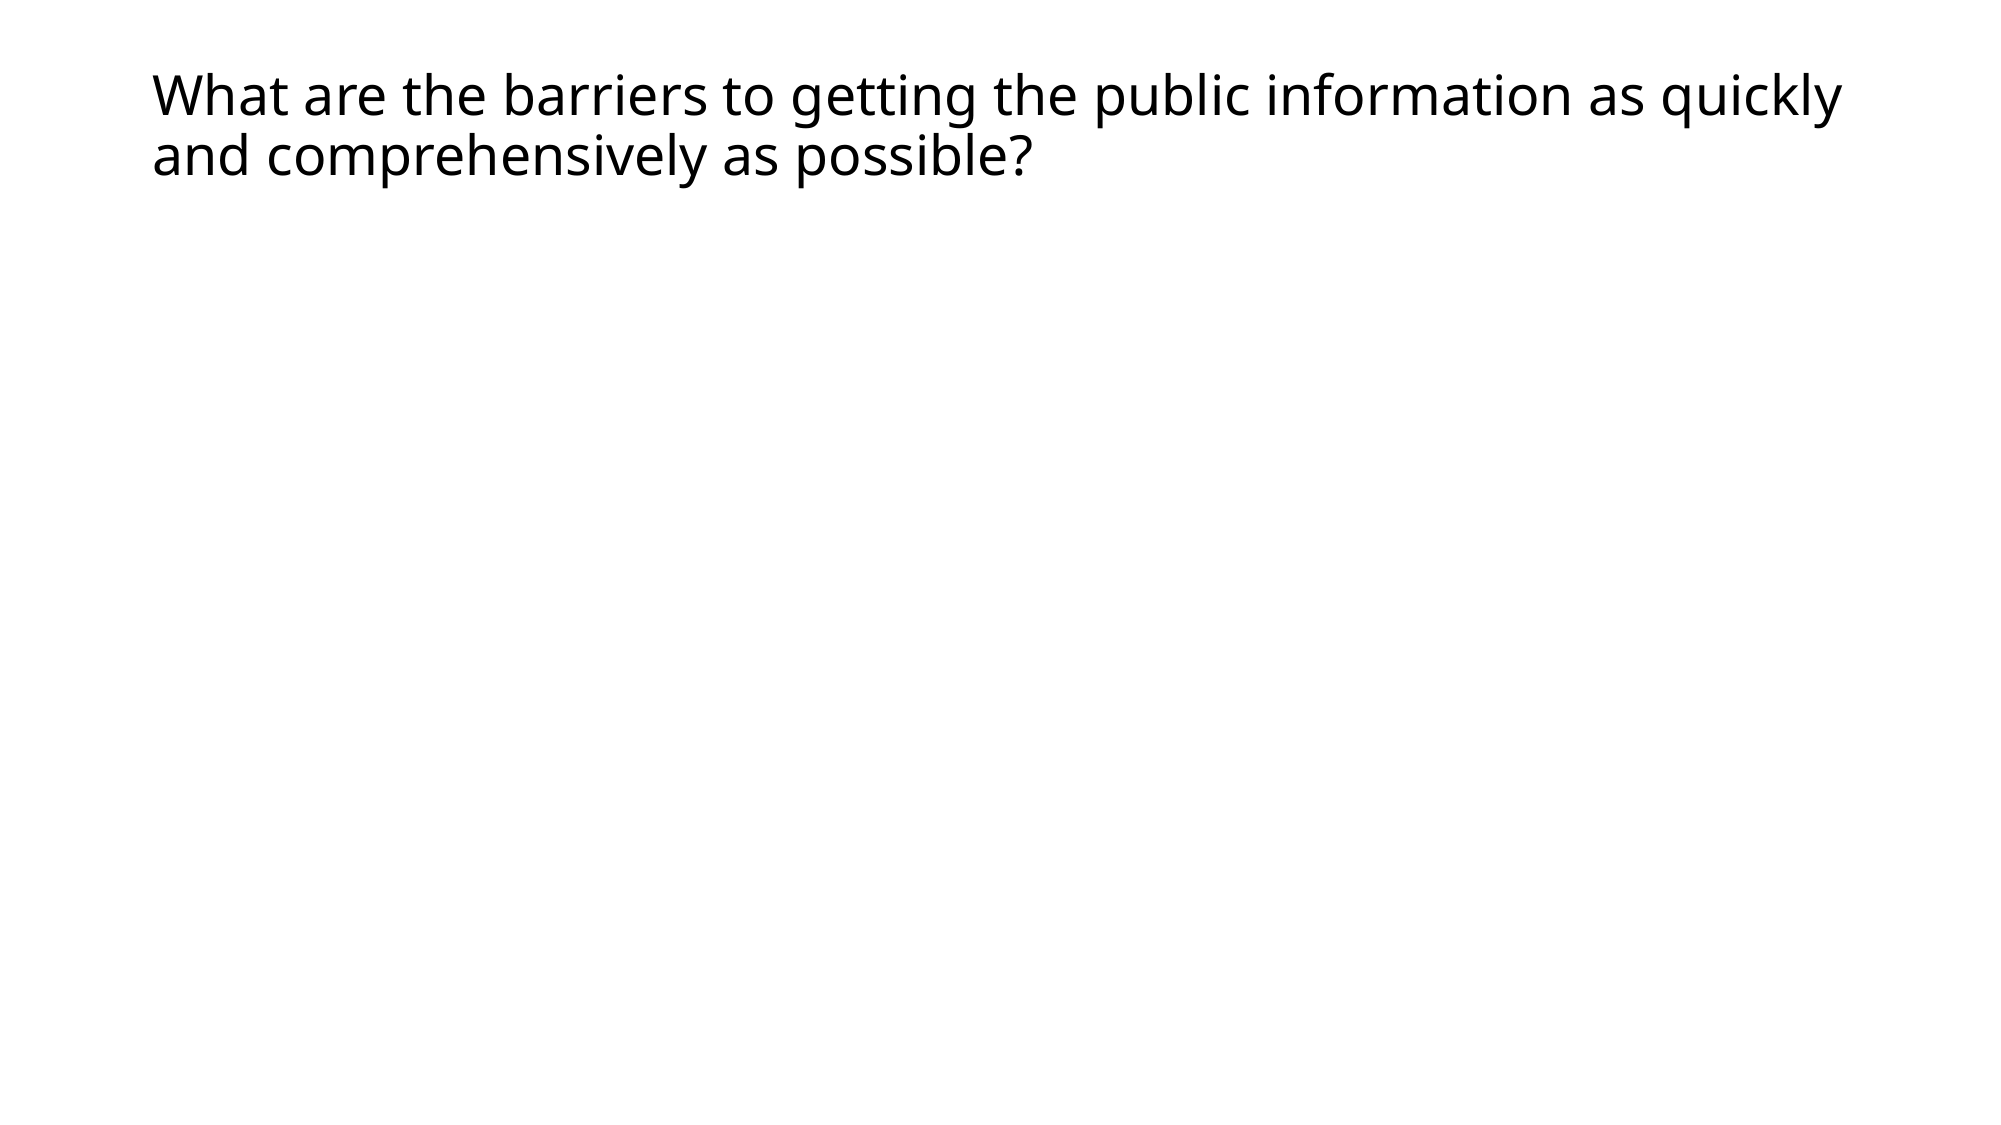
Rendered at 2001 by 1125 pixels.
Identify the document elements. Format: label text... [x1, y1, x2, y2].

title What are the barriers to getting the public information as quickly and comprehensively as possible? [137, 59, 1863, 278]
